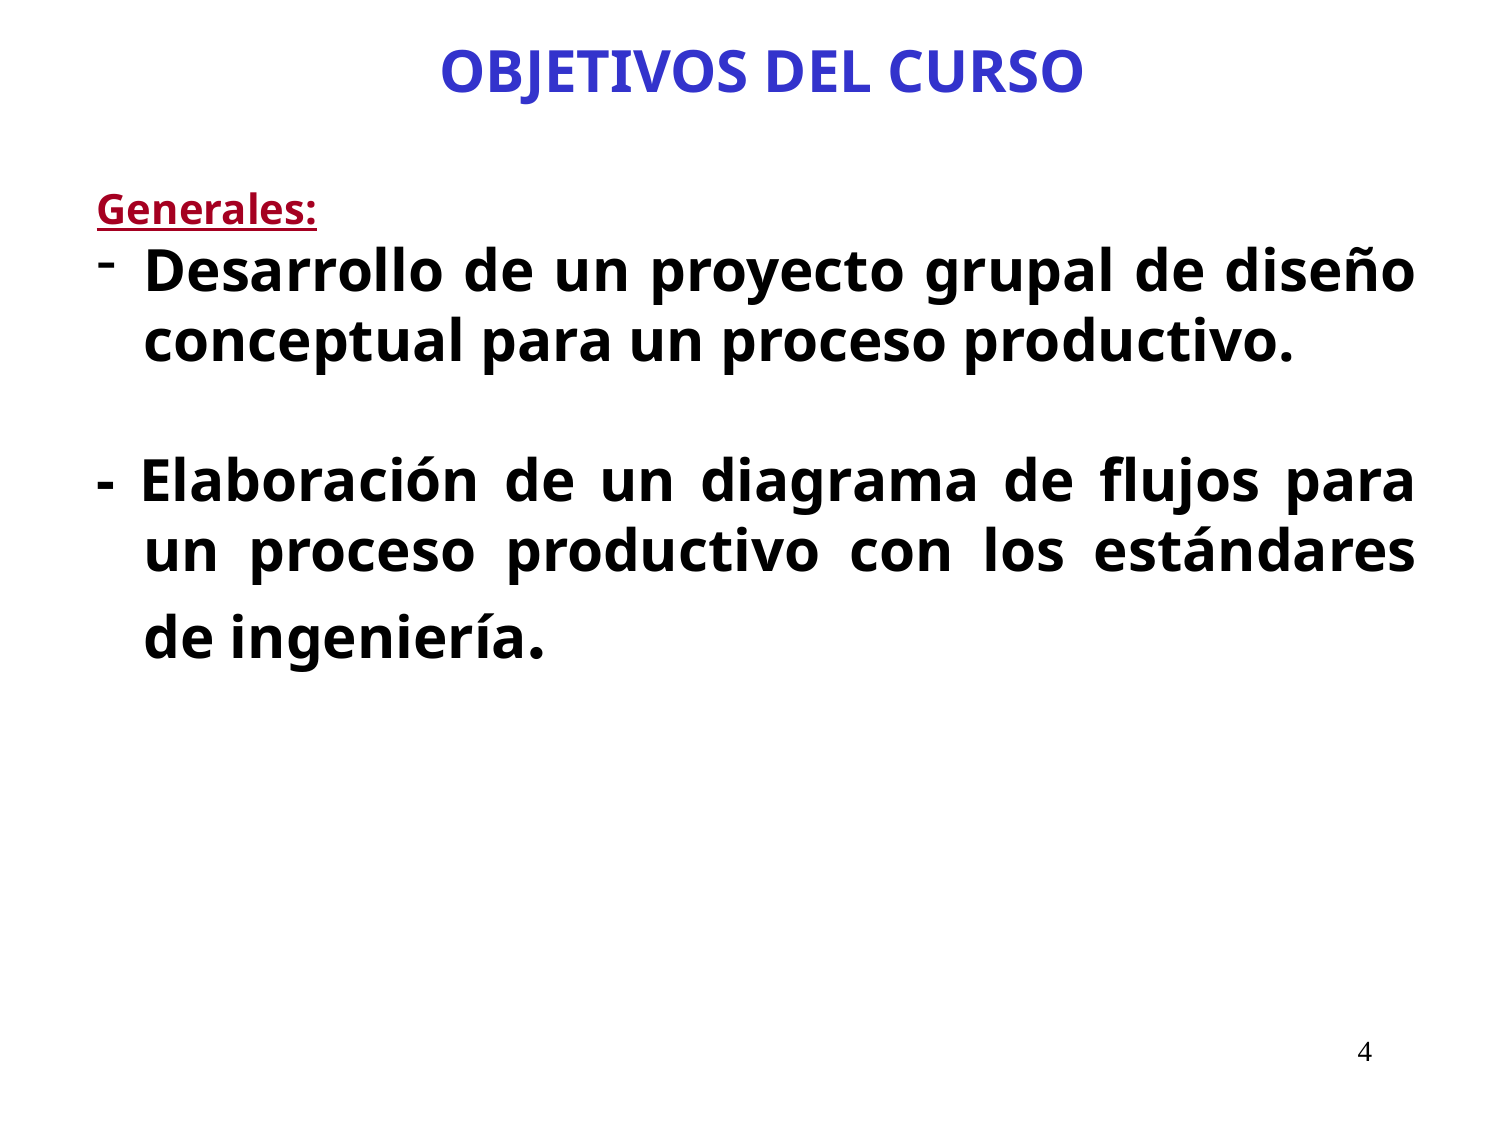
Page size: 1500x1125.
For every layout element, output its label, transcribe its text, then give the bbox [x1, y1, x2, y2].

text_box Generales: Desarrollo de un proyecto grupal de diseño conceptual para un proceso productivo. - Elaboración de un diagrama de flujos para un proceso productivo con los estándares de ingeniería. [81, 175, 1432, 766]
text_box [74, 212, 1404, 566]
slide_number 4 [1074, 1024, 1388, 1101]
text_box OBJETIVOS DEL CURSO [124, 0, 1400, 138]
